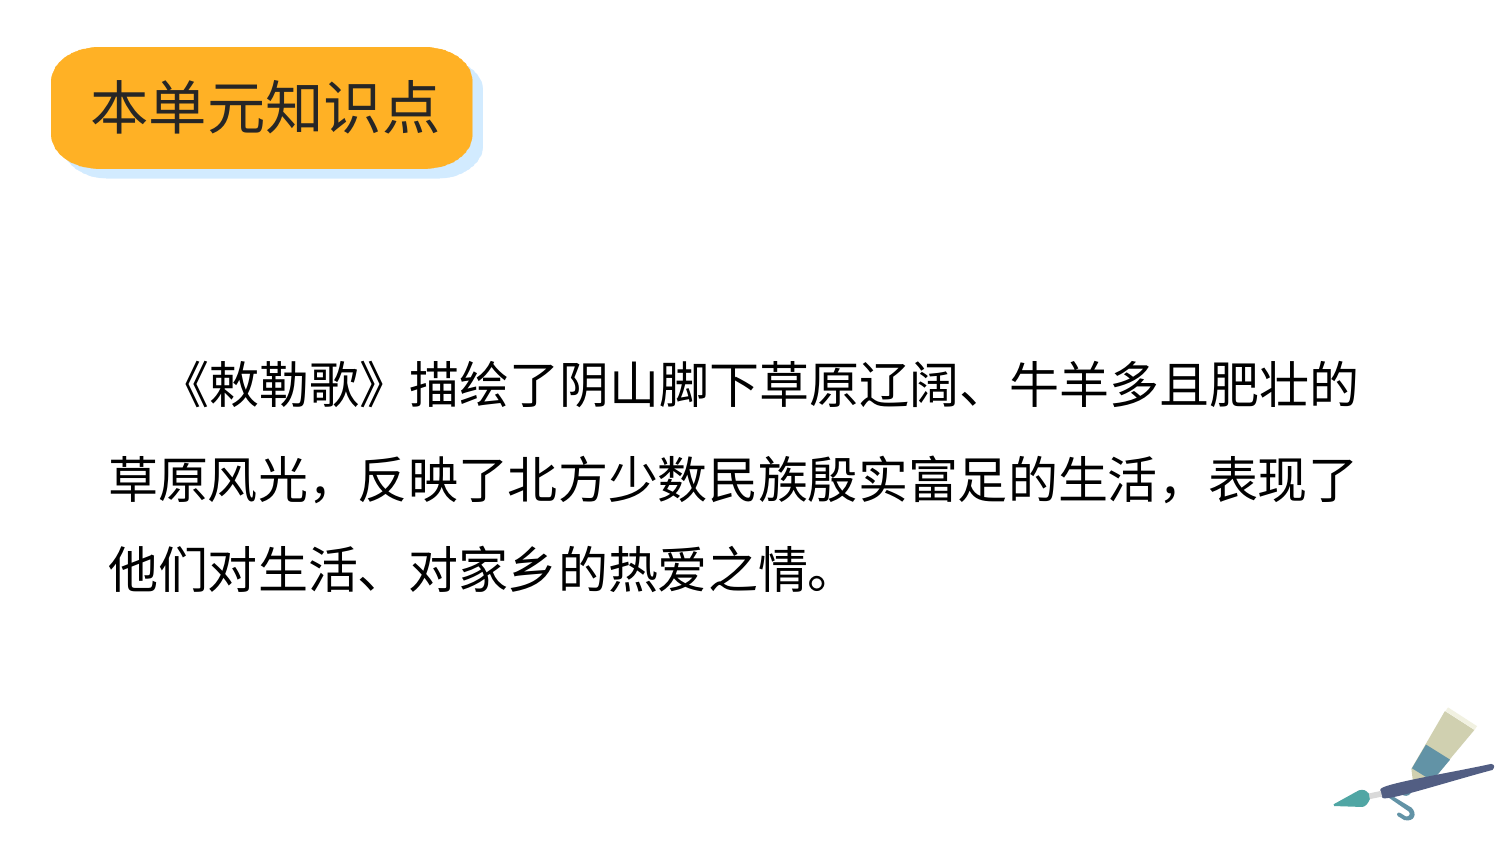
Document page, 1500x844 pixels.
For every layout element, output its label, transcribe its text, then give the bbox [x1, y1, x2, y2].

text_box 《敕勒歌》描绘了阴山脚下草原辽阔、牛羊多且肥壮的草原风光，反映了北方少数民族殷实富足的生活，表现了他们对生活、对家乡的热爱之情。 [96, 277, 1403, 605]
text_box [1358, 708, 1481, 844]
picture [51, 47, 483, 179]
